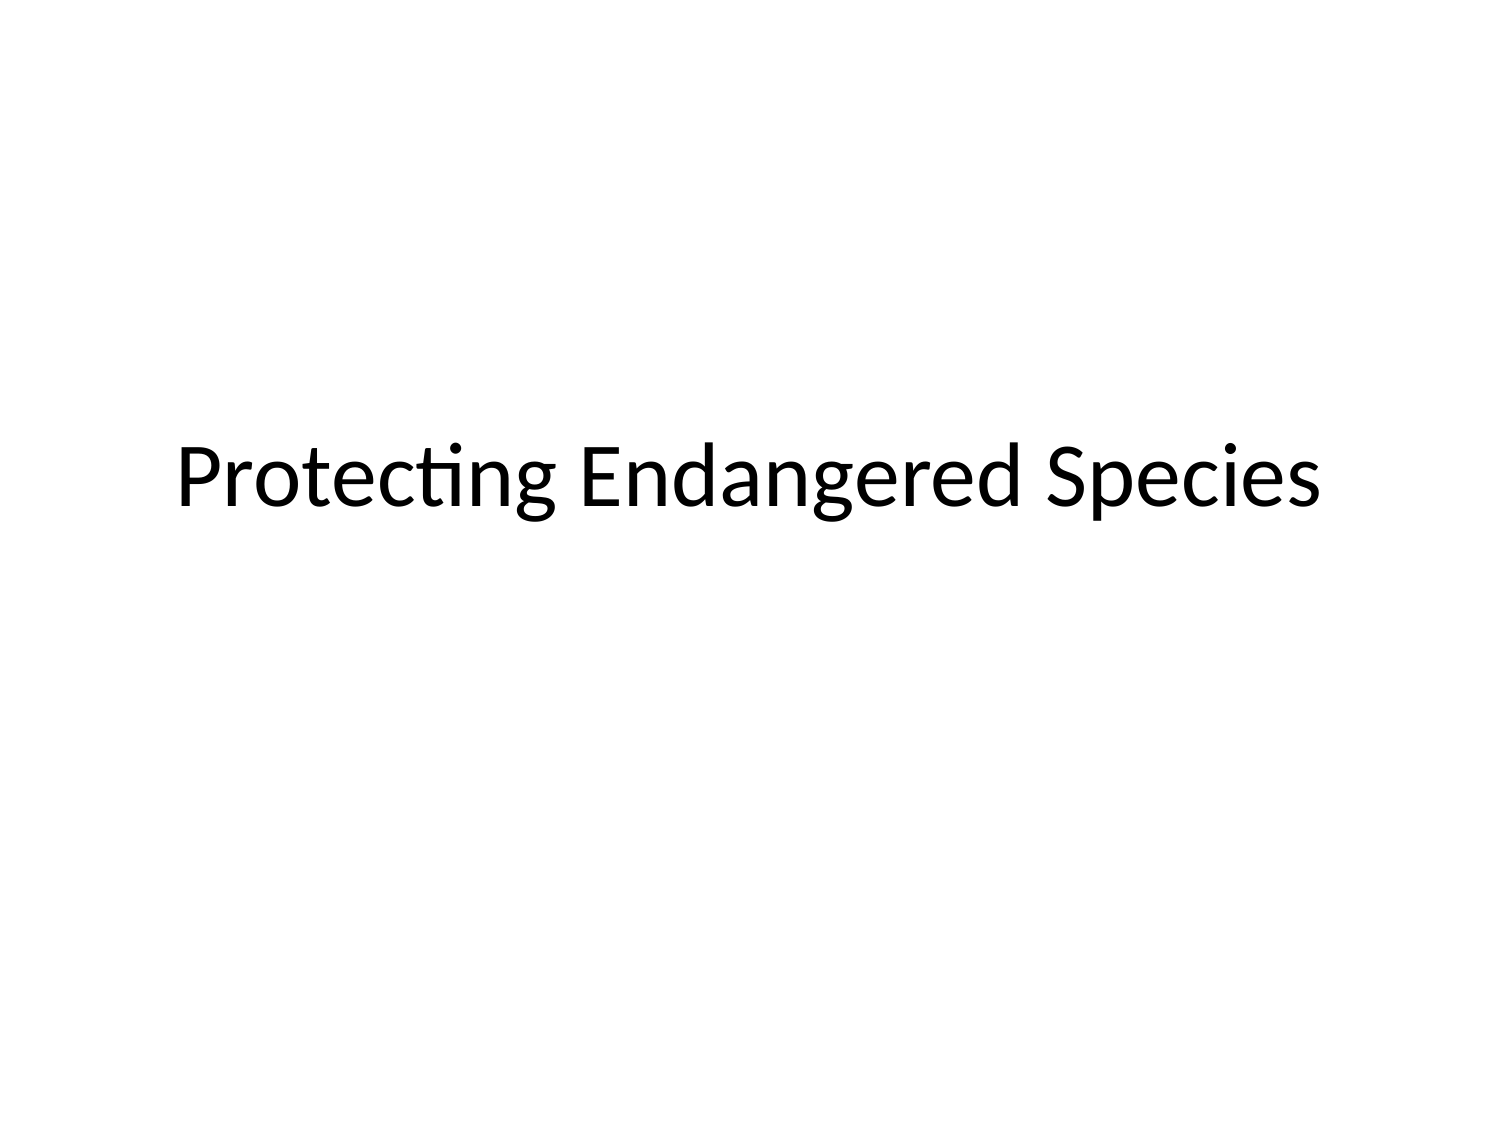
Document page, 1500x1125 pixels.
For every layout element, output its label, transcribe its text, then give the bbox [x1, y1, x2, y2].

title Protecting Endangered Species [112, 349, 1388, 591]
